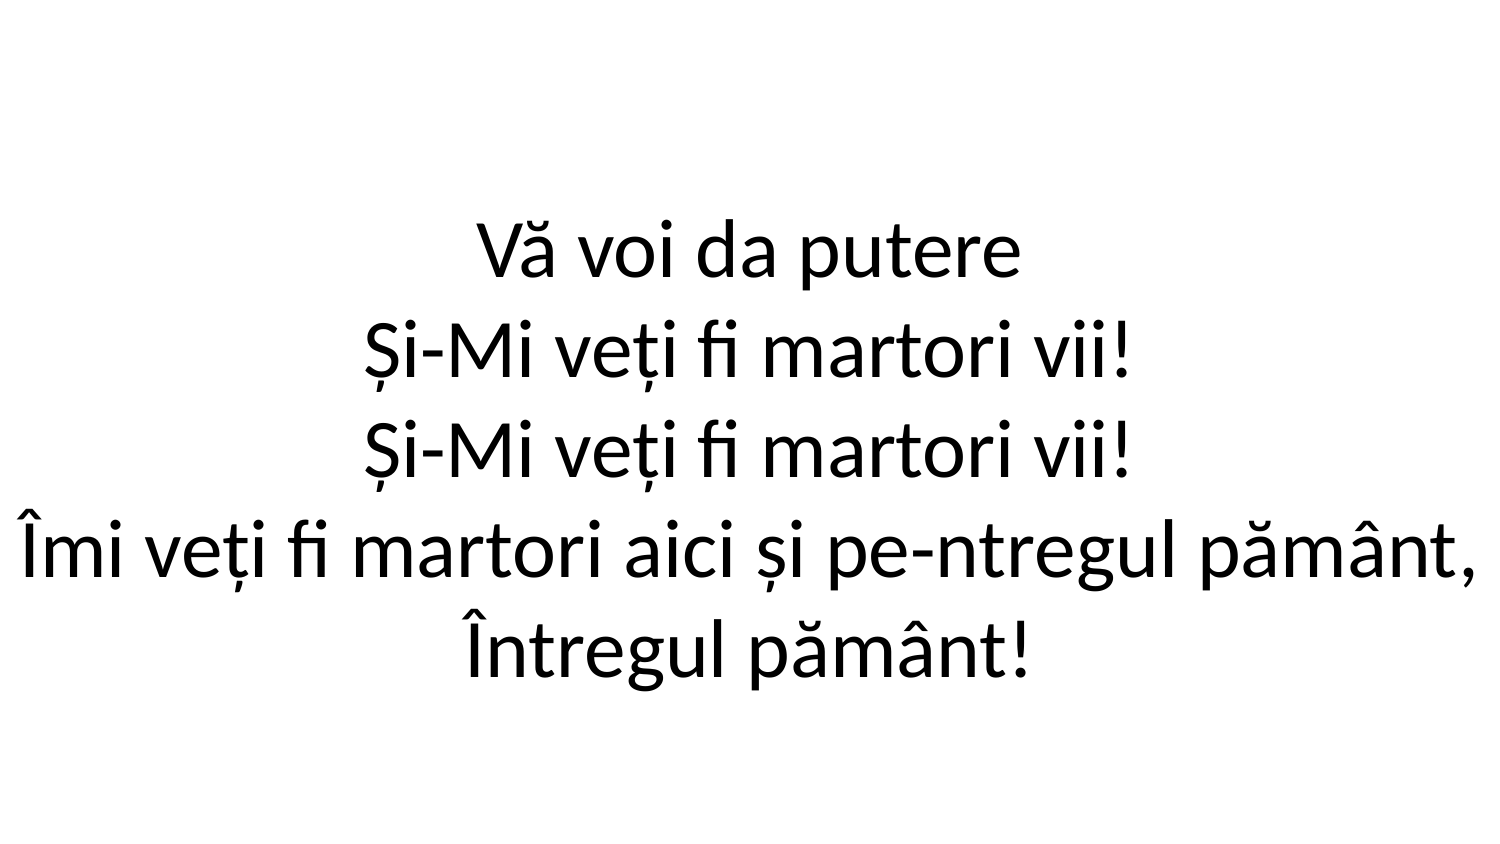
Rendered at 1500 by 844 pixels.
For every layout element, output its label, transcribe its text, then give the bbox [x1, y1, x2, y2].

text_box Vă voi da putere Și-Mi veți fi martori vii! Și-Mi veți fi martori vii! Îmi veți fi martori aici și pe-ntregul pământ, Întregul pământ! [4, 142, 1496, 702]
